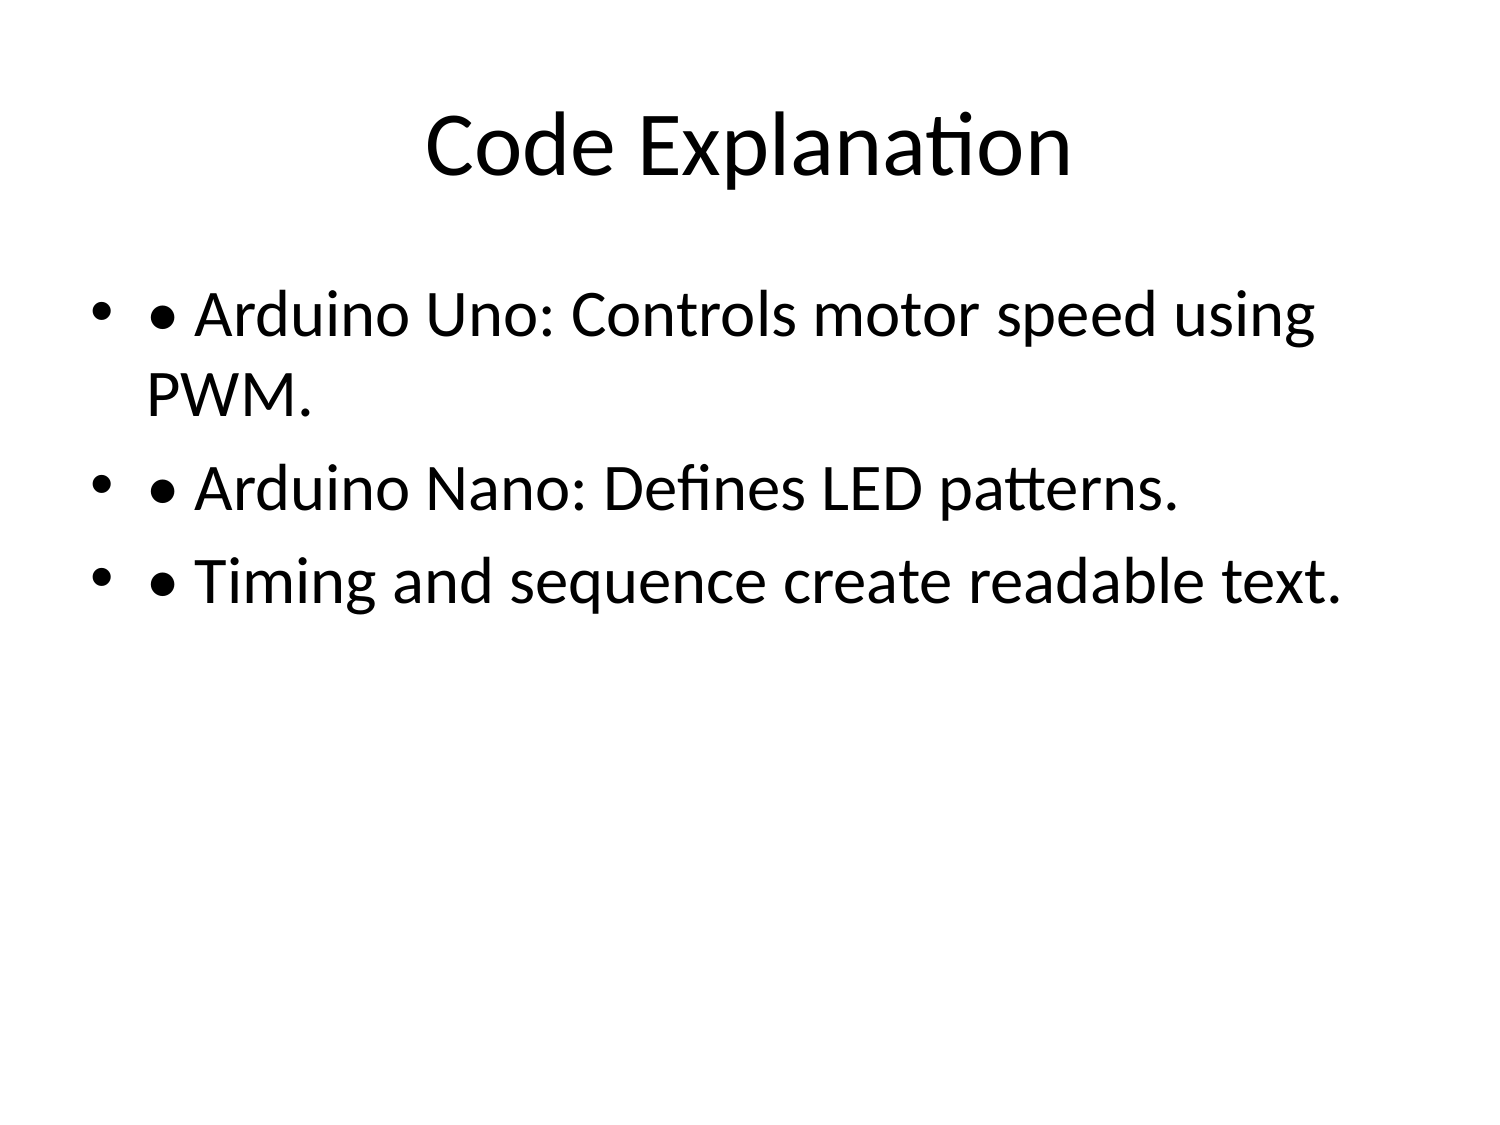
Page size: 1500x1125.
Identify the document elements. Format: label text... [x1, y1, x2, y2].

title Code Explanation [75, 45, 1425, 233]
list • Arduino Uno: Controls motor speed using PWM. • Arduino Nano: Defines LED patterns. • Timing and sequence create readable text. [75, 262, 1425, 1005]
